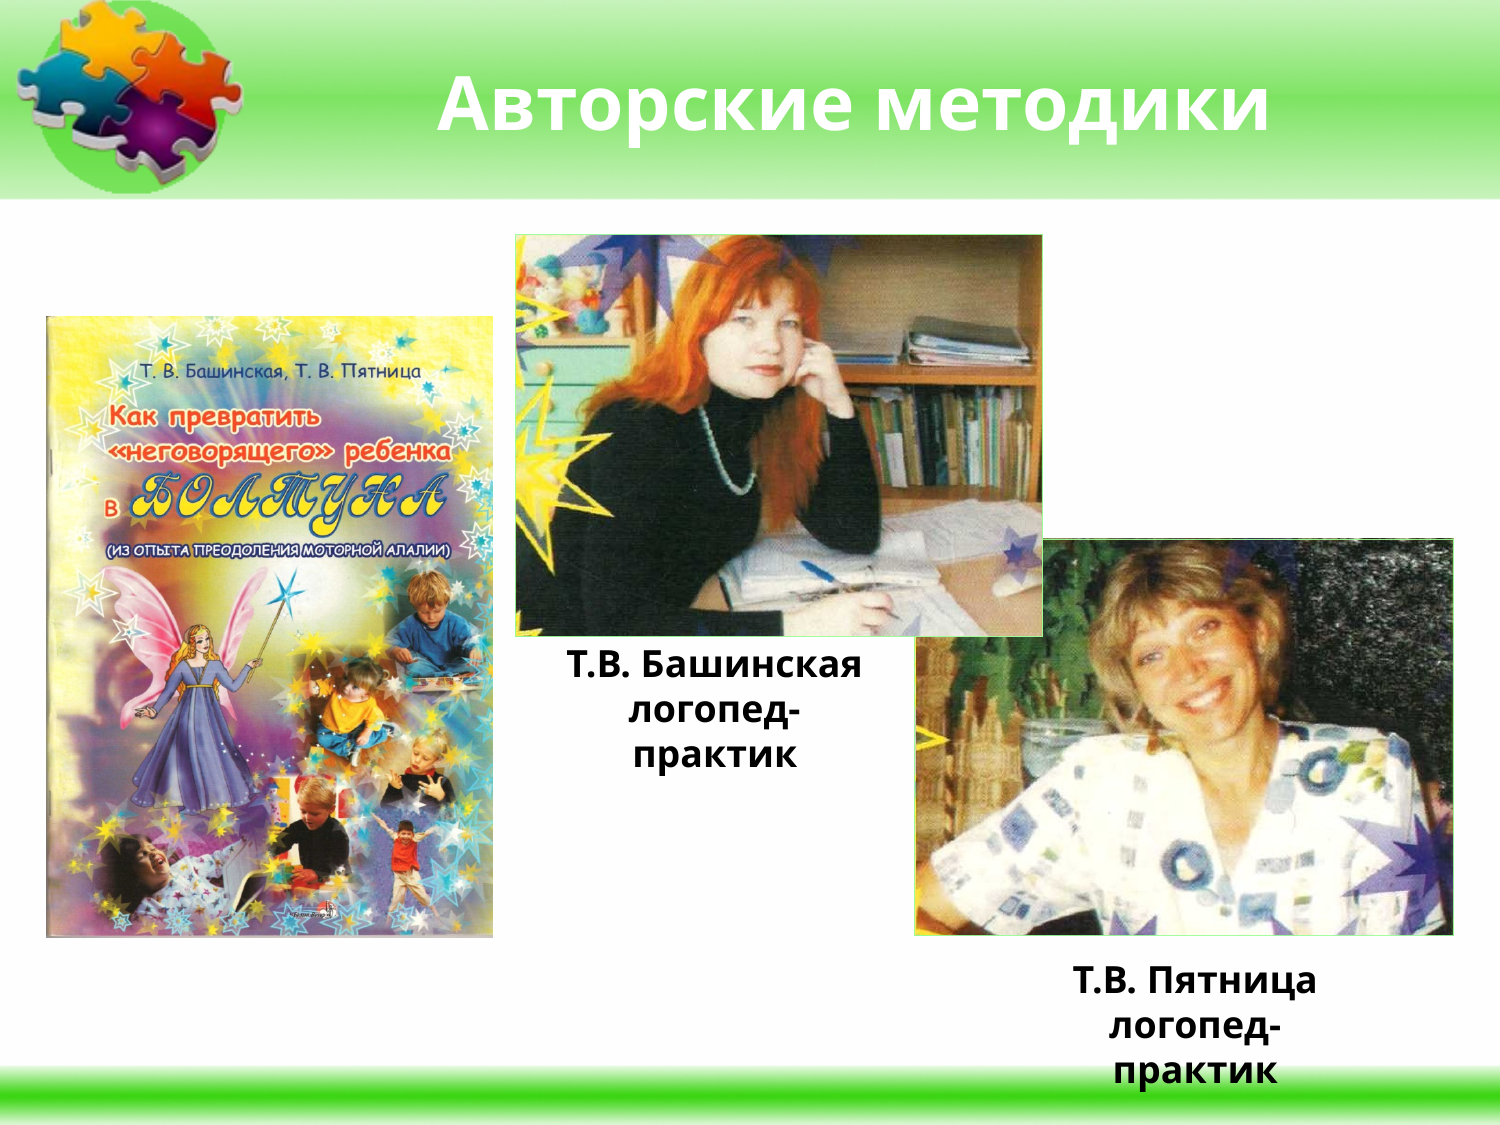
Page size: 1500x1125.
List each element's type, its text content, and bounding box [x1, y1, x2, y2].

text_box Т.В. Башинская логопед-практик [539, 646, 891, 783]
text_box Т.В. Пятница логопед-практик [1019, 949, 1372, 1099]
list [644, 246, 1461, 997]
picture [0, 0, 1500, 1125]
title Авторские методики [328, 35, 1383, 166]
